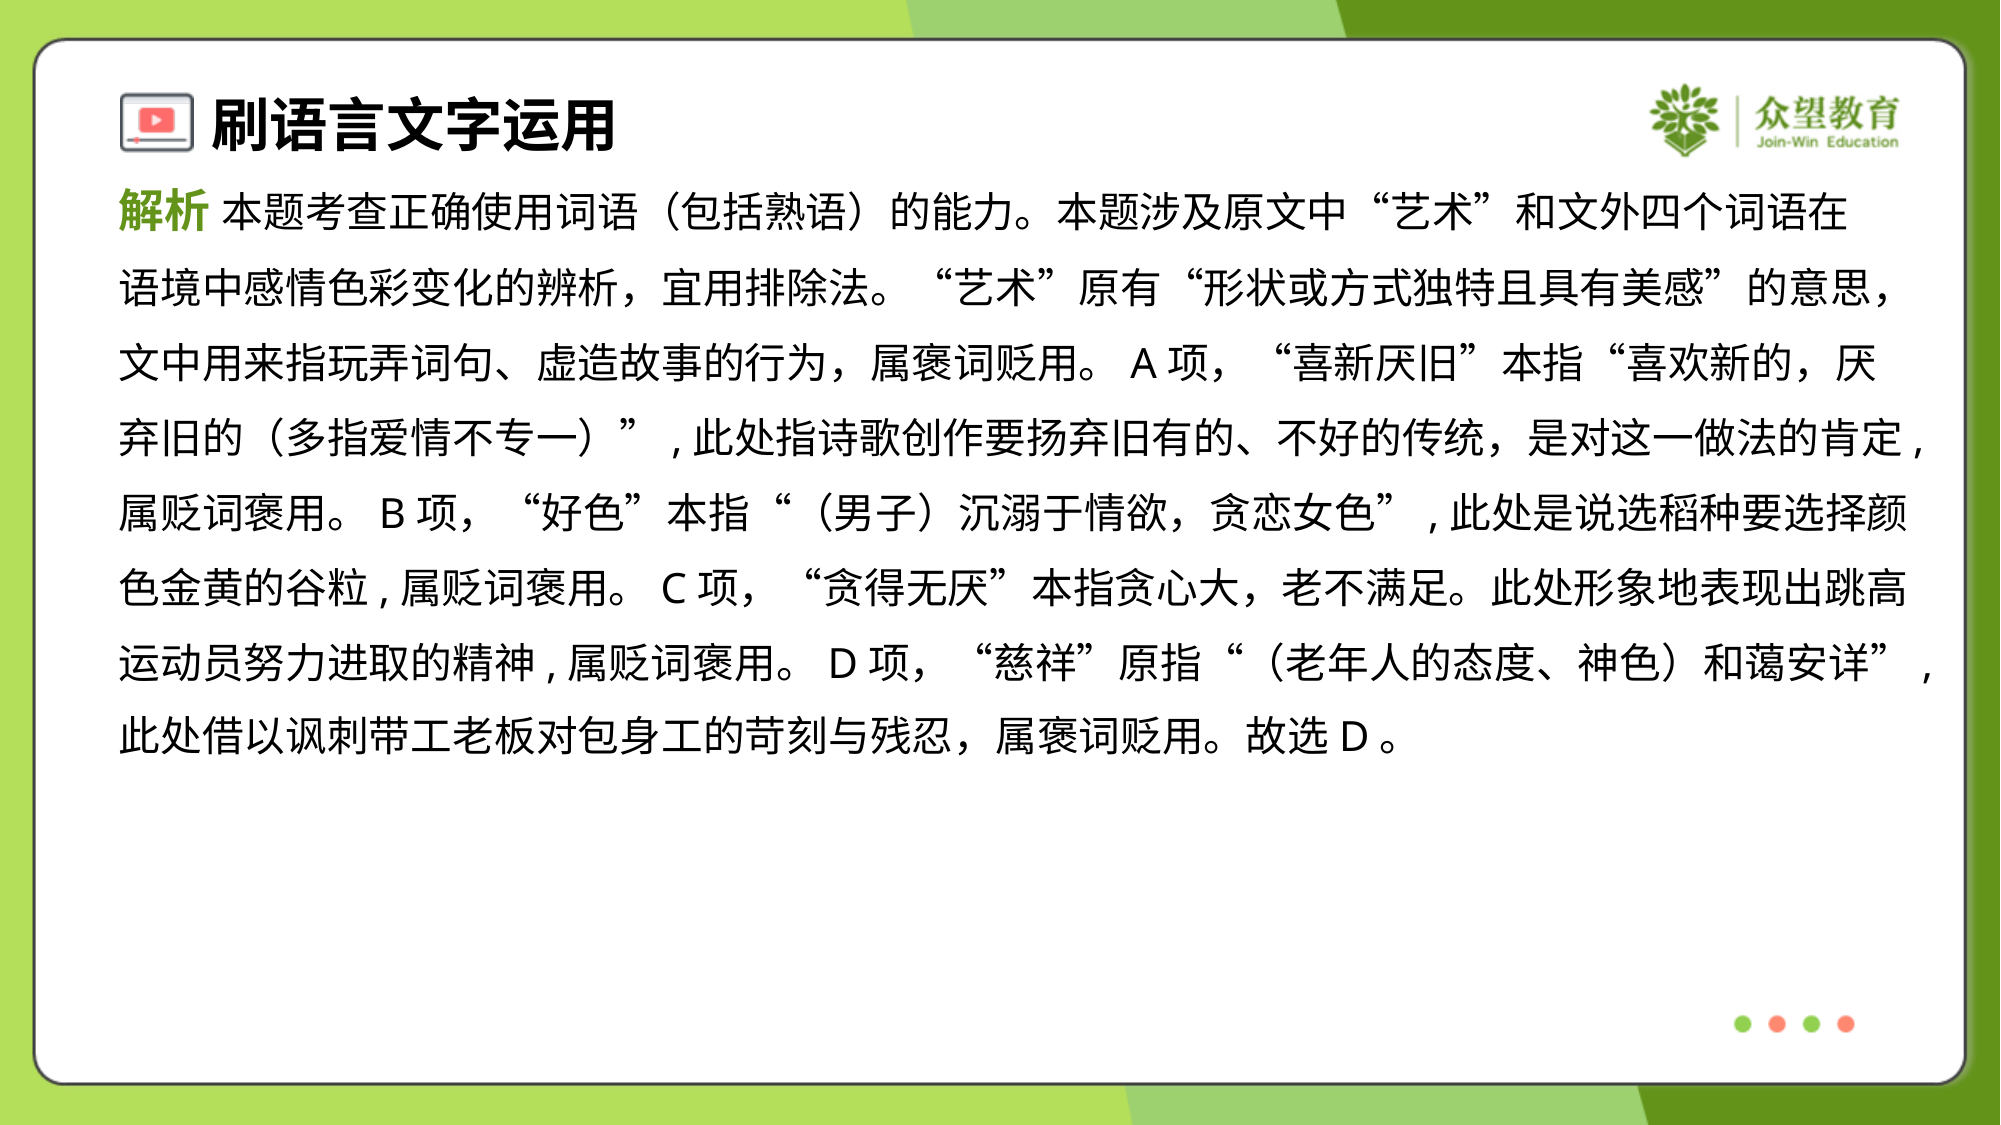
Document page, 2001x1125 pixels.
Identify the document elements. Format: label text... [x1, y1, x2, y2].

picture [0, 0, 2000, 1125]
text_box 解析 本题考查正确使用词语（包括熟语）的能力。本题涉及原文中“艺术”和文外四个词语在 语境中感情色彩变化的辨析，宜用排除法。“艺术”原有“形状或方式独特且具有美感”的意思， 文中用来指玩弄词句、虚造故事的行为，属褒词贬用。A项，“喜新厌旧”本指“喜欢新的，厌 弃旧的（多指爱情不专一）”,此处指诗歌创作要扬弃旧有的、不好的传统，是对这一做法的肯定, 属贬词褒用。B项，“好色”本指“（男子）沉溺于情欲，贪恋女色”,此处是说选稻种要选择颜 色金黄的谷粒,属贬词褒用。C项，“贪得无厌”本指贪心大，老不满足。此处形象地表现出跳高 运动员努力进取的精神,属贬词褒用。D项，“慈祥”原指“（老年人的态度、神色）和蔼安详”, 此处借以讽刺带工老板对包身工的苛刻与残忍，属褒词贬用。故选D。 [118, 159, 1883, 752]
